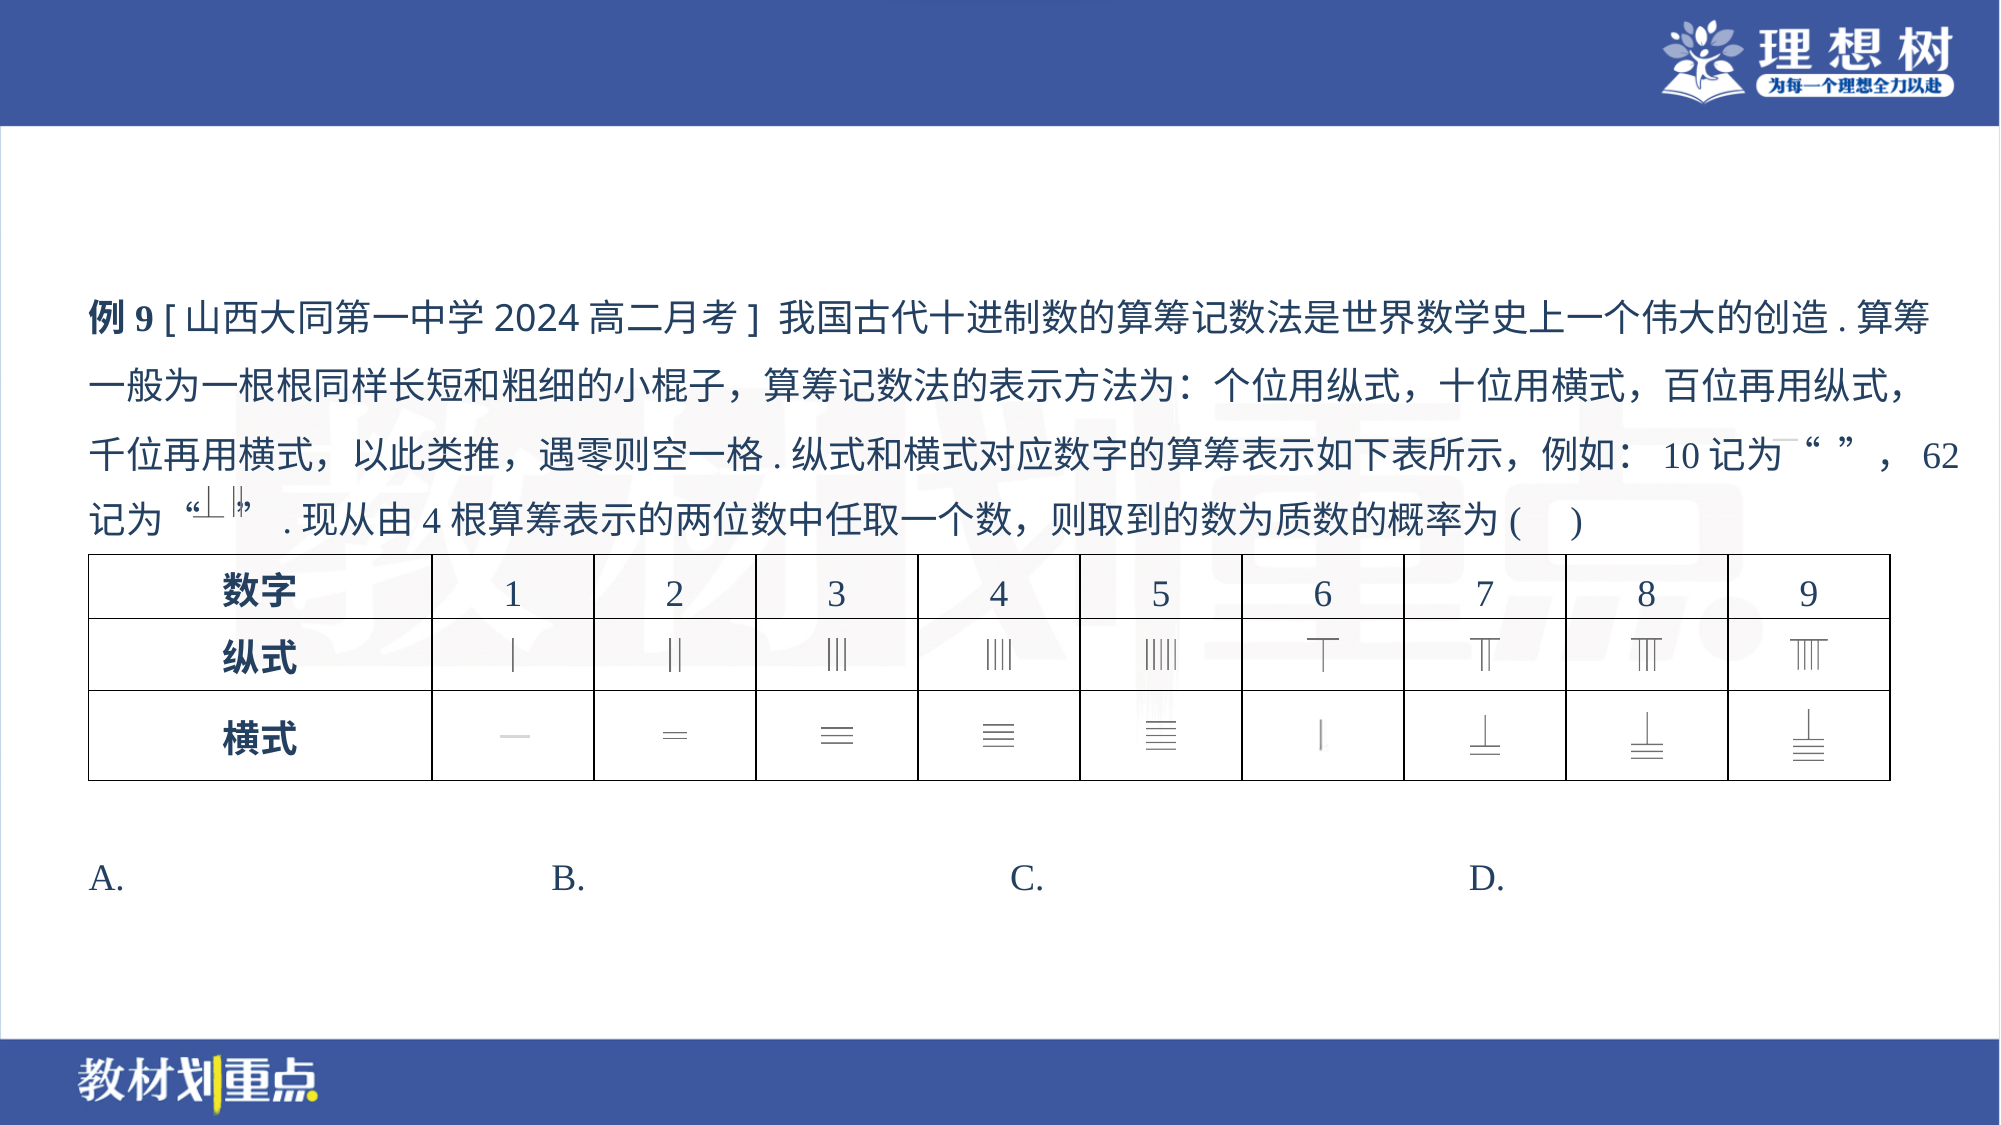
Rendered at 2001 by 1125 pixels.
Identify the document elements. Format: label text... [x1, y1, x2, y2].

table_cell [919, 691, 1079, 780]
table_cell [1567, 691, 1727, 780]
table_cell [757, 619, 917, 690]
table_header 9 [1729, 555, 1889, 618]
table_cell 横式 [89, 691, 431, 780]
table_header 4 [919, 555, 1079, 618]
table_cell [1405, 691, 1565, 780]
table_cell [1081, 691, 1241, 780]
table_cell [1729, 691, 1889, 780]
table_header 3 [757, 555, 917, 618]
table_cell [1405, 619, 1565, 690]
table_cell [919, 619, 1079, 690]
table_cell [1081, 619, 1241, 690]
table_cell [595, 619, 755, 690]
table_cell [757, 691, 917, 780]
picture [0, 0, 2000, 1125]
table_header 6 [1243, 555, 1403, 618]
table_cell [1243, 619, 1403, 690]
table_header 7 [1405, 555, 1565, 618]
table_header 数字 [89, 555, 431, 618]
table_cell 纵式 [89, 619, 431, 690]
text_box 例9 [山西大同第一中学2024高二月考] 我国古代十进制数的算筹记数法是世界数学史上一个伟大的创造.算筹 一般为一根根同样长短和粗细的小棍子，算筹记数法的表示方法为：个位用纵式，十位用横式，百位再用纵式， 千位再用横式，以此类推，遇零则空一格.纵式和横式对应数字的算筹表示如下表所示，例如：10记为“ ”，62 记为“ ”.现从由4根算筹表示的两位数中任取一个数，则取到的数为质数的概率为( ) [88, 269, 1911, 534]
table_header 1 [433, 555, 593, 618]
table_cell [1243, 691, 1403, 780]
table_cell [1567, 619, 1727, 690]
table_cell [433, 619, 593, 690]
table_header 8 [1567, 555, 1727, 618]
table_cell [595, 691, 755, 780]
table_header 2 [595, 555, 755, 618]
table_cell [1729, 619, 1889, 690]
table_header 5 [1081, 555, 1241, 618]
table_cell [433, 691, 593, 780]
